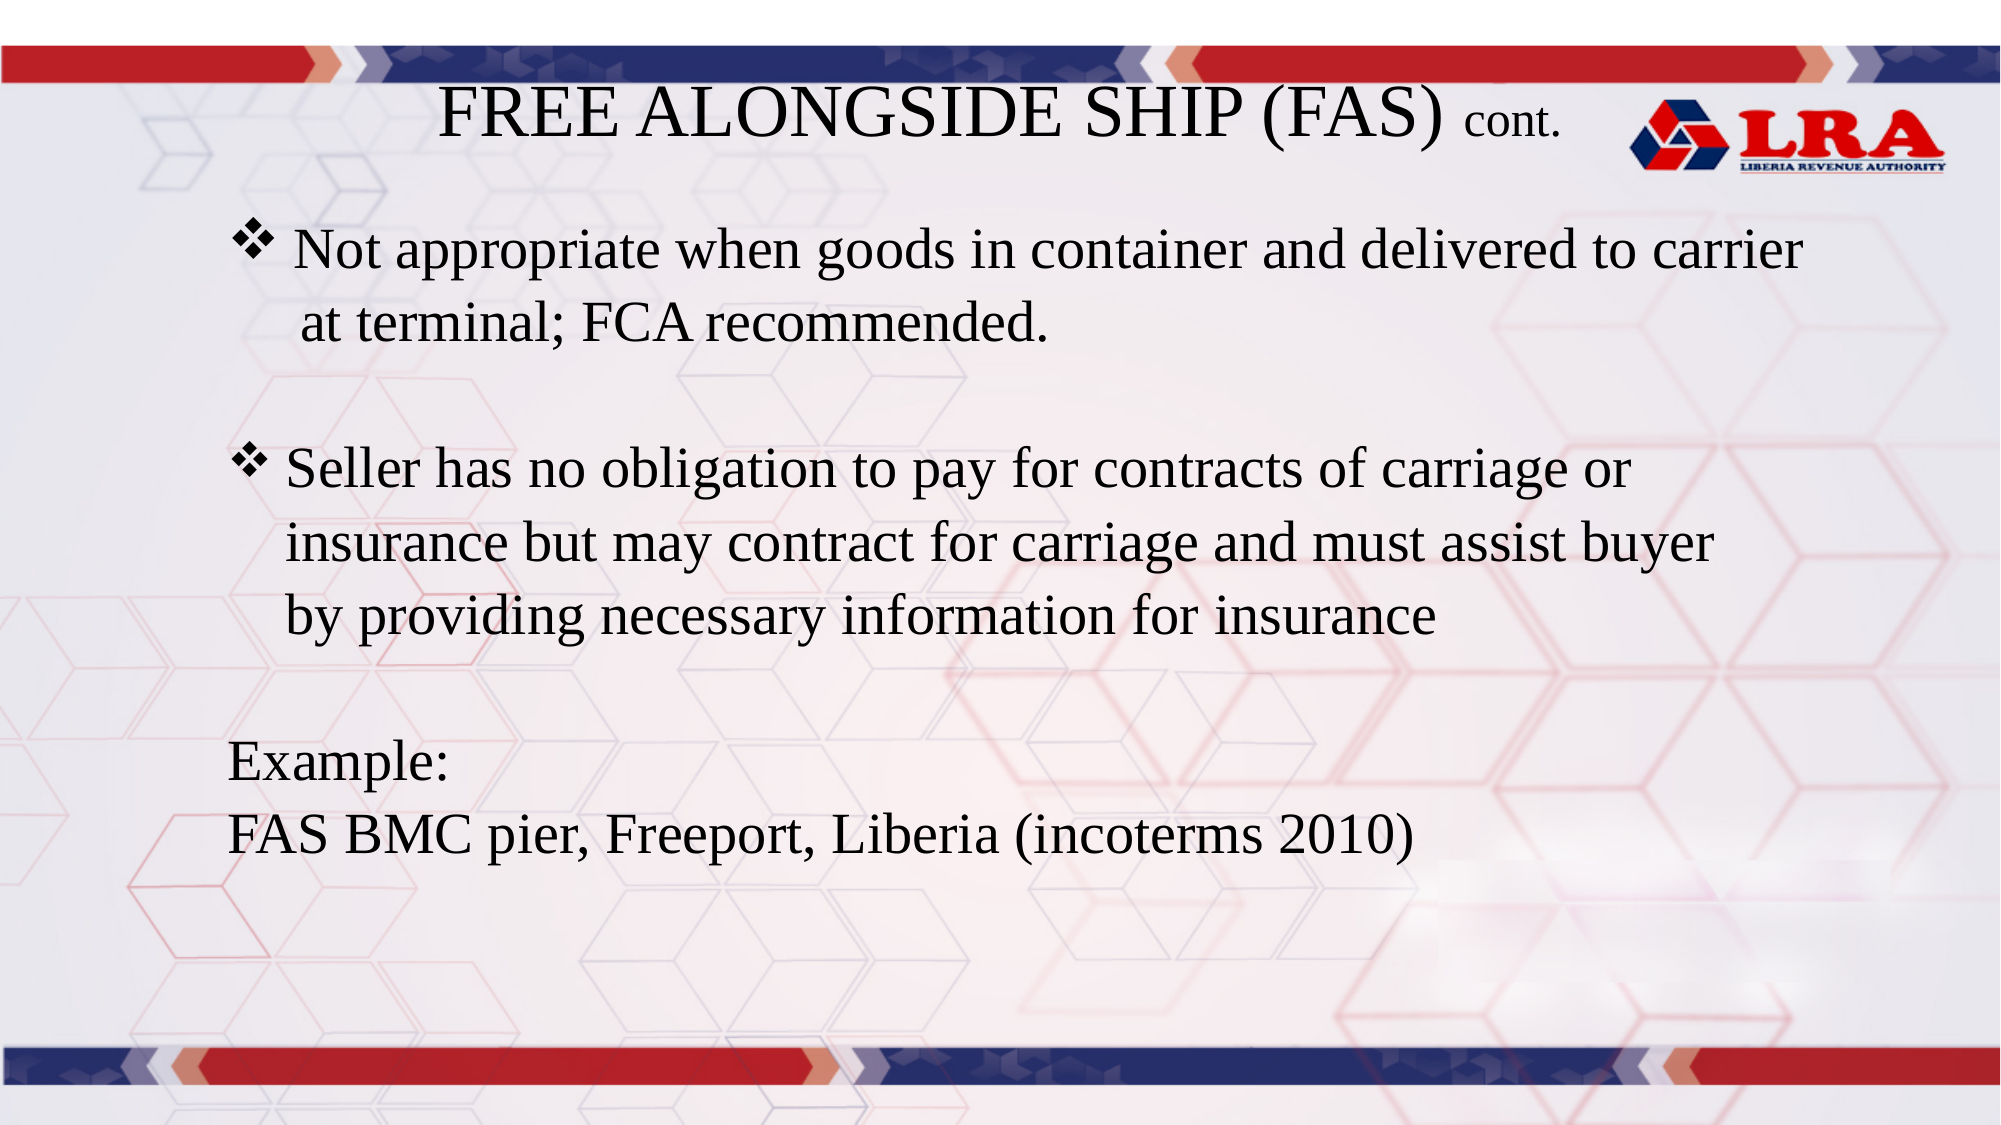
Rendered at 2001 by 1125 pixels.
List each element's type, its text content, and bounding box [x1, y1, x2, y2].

picture [0, 0, 2001, 1125]
title FREE ALONGSIDE SHIP (FAS) cont. [137, 59, 1863, 165]
list Not appropriate when goods in container and delivered to carrier at terminal; FCA recommended. Seller has no obligation to pay for contracts of carriage or insurance but may contract for carriage and must assist buyer by providing necessary information for insurance Example: FAS BMC pier, Freeport, Liberia (incoterms 2010) [137, 210, 1863, 1058]
